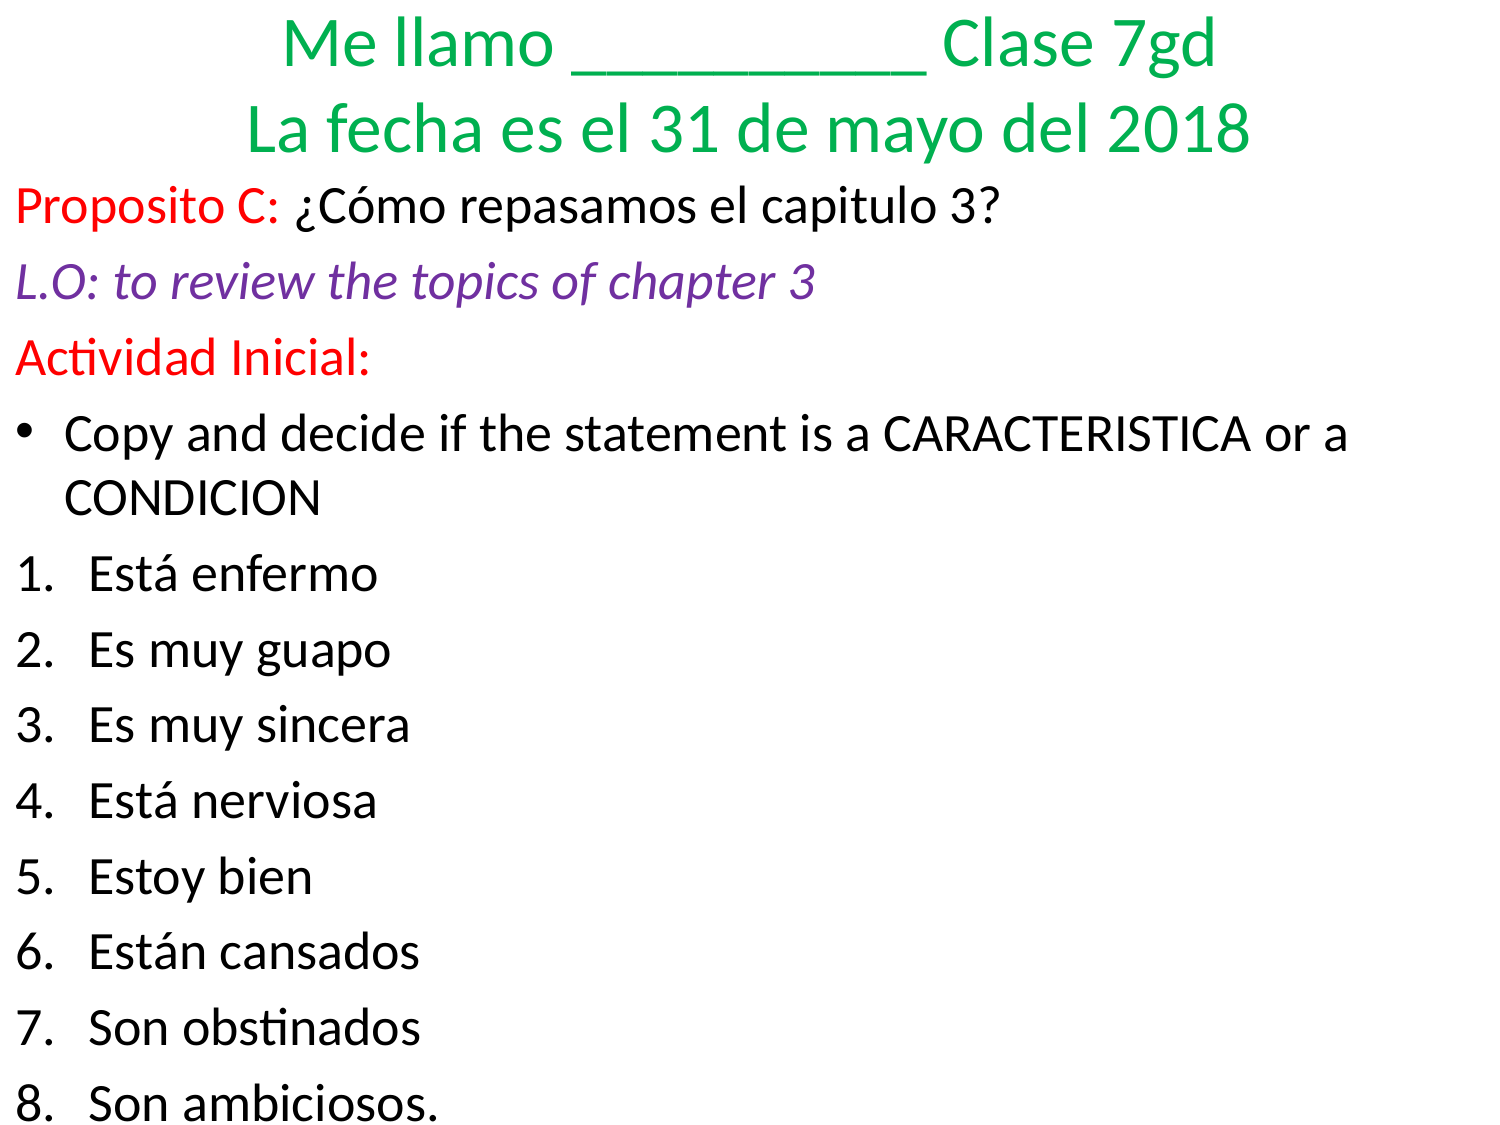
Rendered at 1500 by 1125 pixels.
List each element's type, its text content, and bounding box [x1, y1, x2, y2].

title Me llamo __________ Clase 7gd La fecha es el 31 de mayo del 2018 [75, 0, 1425, 162]
list Proposito C: ¿Cómo repasamos el capitulo 3? L.O: to review the topics of chapter 3 Actividad Inicial: Copy and decide if the statement is a CARACTERISTICA or a CONDICION Está enfermo Es muy guapo Es muy sincera Está nerviosa Estoy bien Están cansados Son obstinados Son ambiciosos. [0, 162, 1500, 1125]
